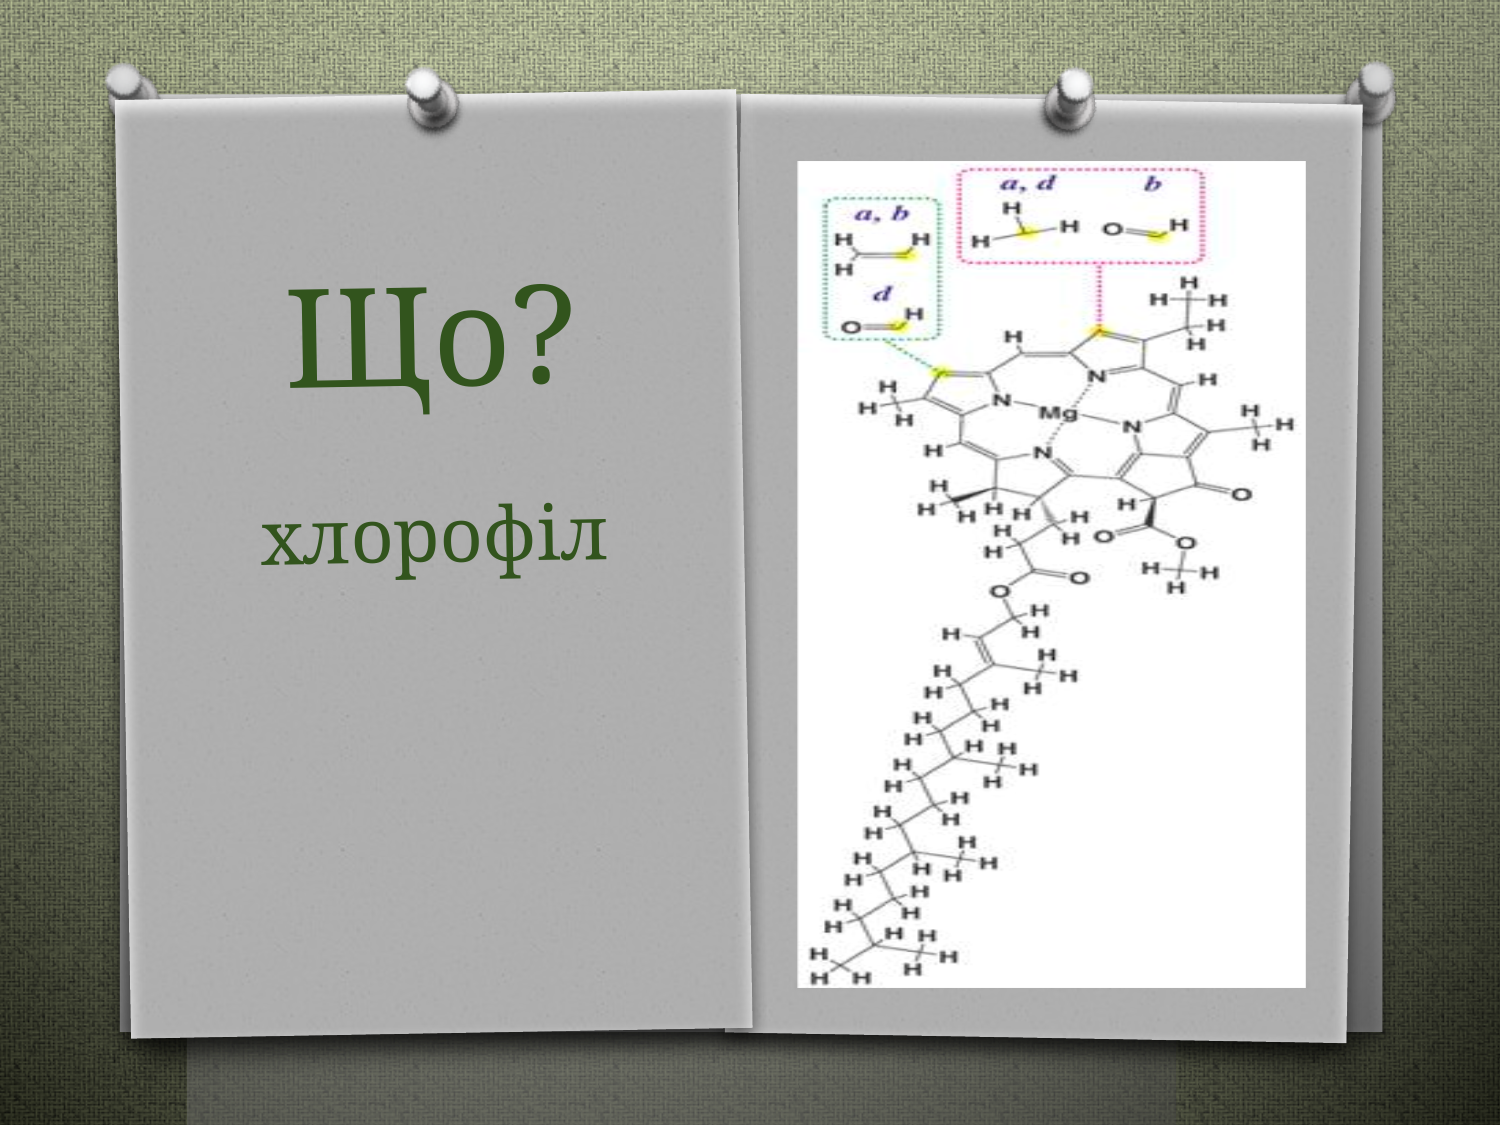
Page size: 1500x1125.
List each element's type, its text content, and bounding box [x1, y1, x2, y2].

picture [799, 829, 1305, 987]
picture [374, 33, 497, 157]
picture [799, 41, 1305, 320]
list хлорофіл [183, 476, 692, 944]
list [637, 320, 1465, 829]
title Що? [177, 203, 683, 426]
